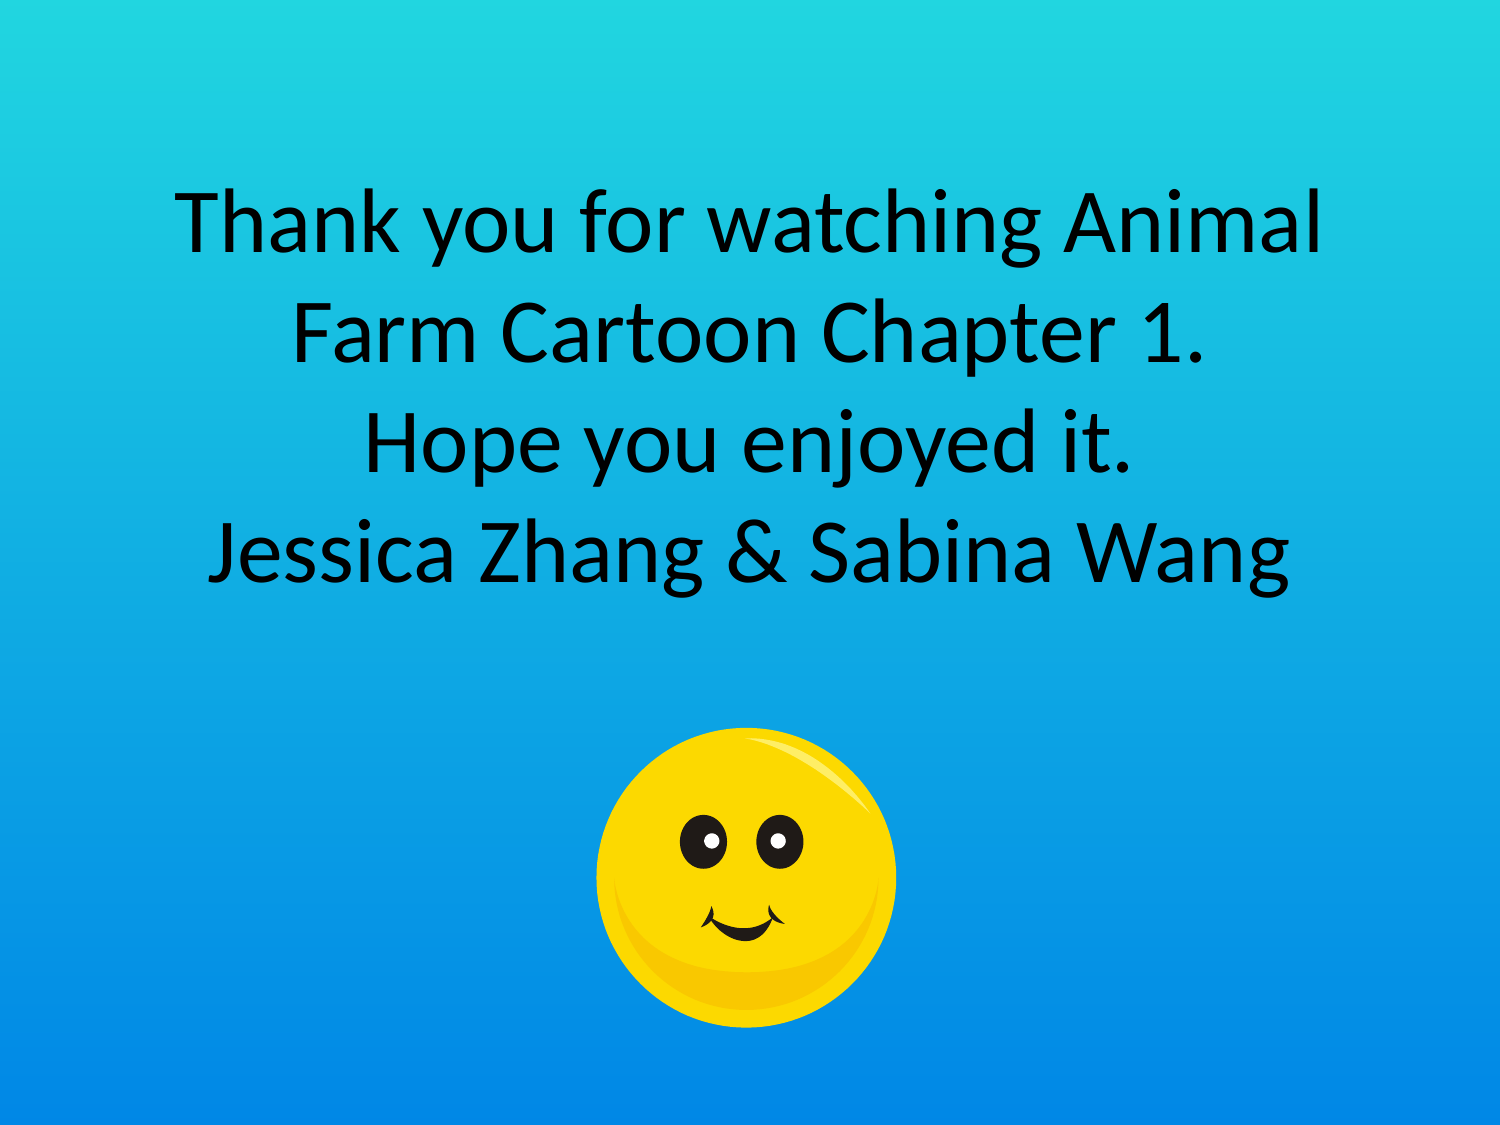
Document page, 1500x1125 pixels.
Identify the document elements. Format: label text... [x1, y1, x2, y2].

title Thank you for watching Animal Farm Cartoon Chapter 1. Hope you enjoyed it. Jessica Zhang & Sabina Wang [75, 45, 1425, 716]
picture [596, 728, 897, 1028]
